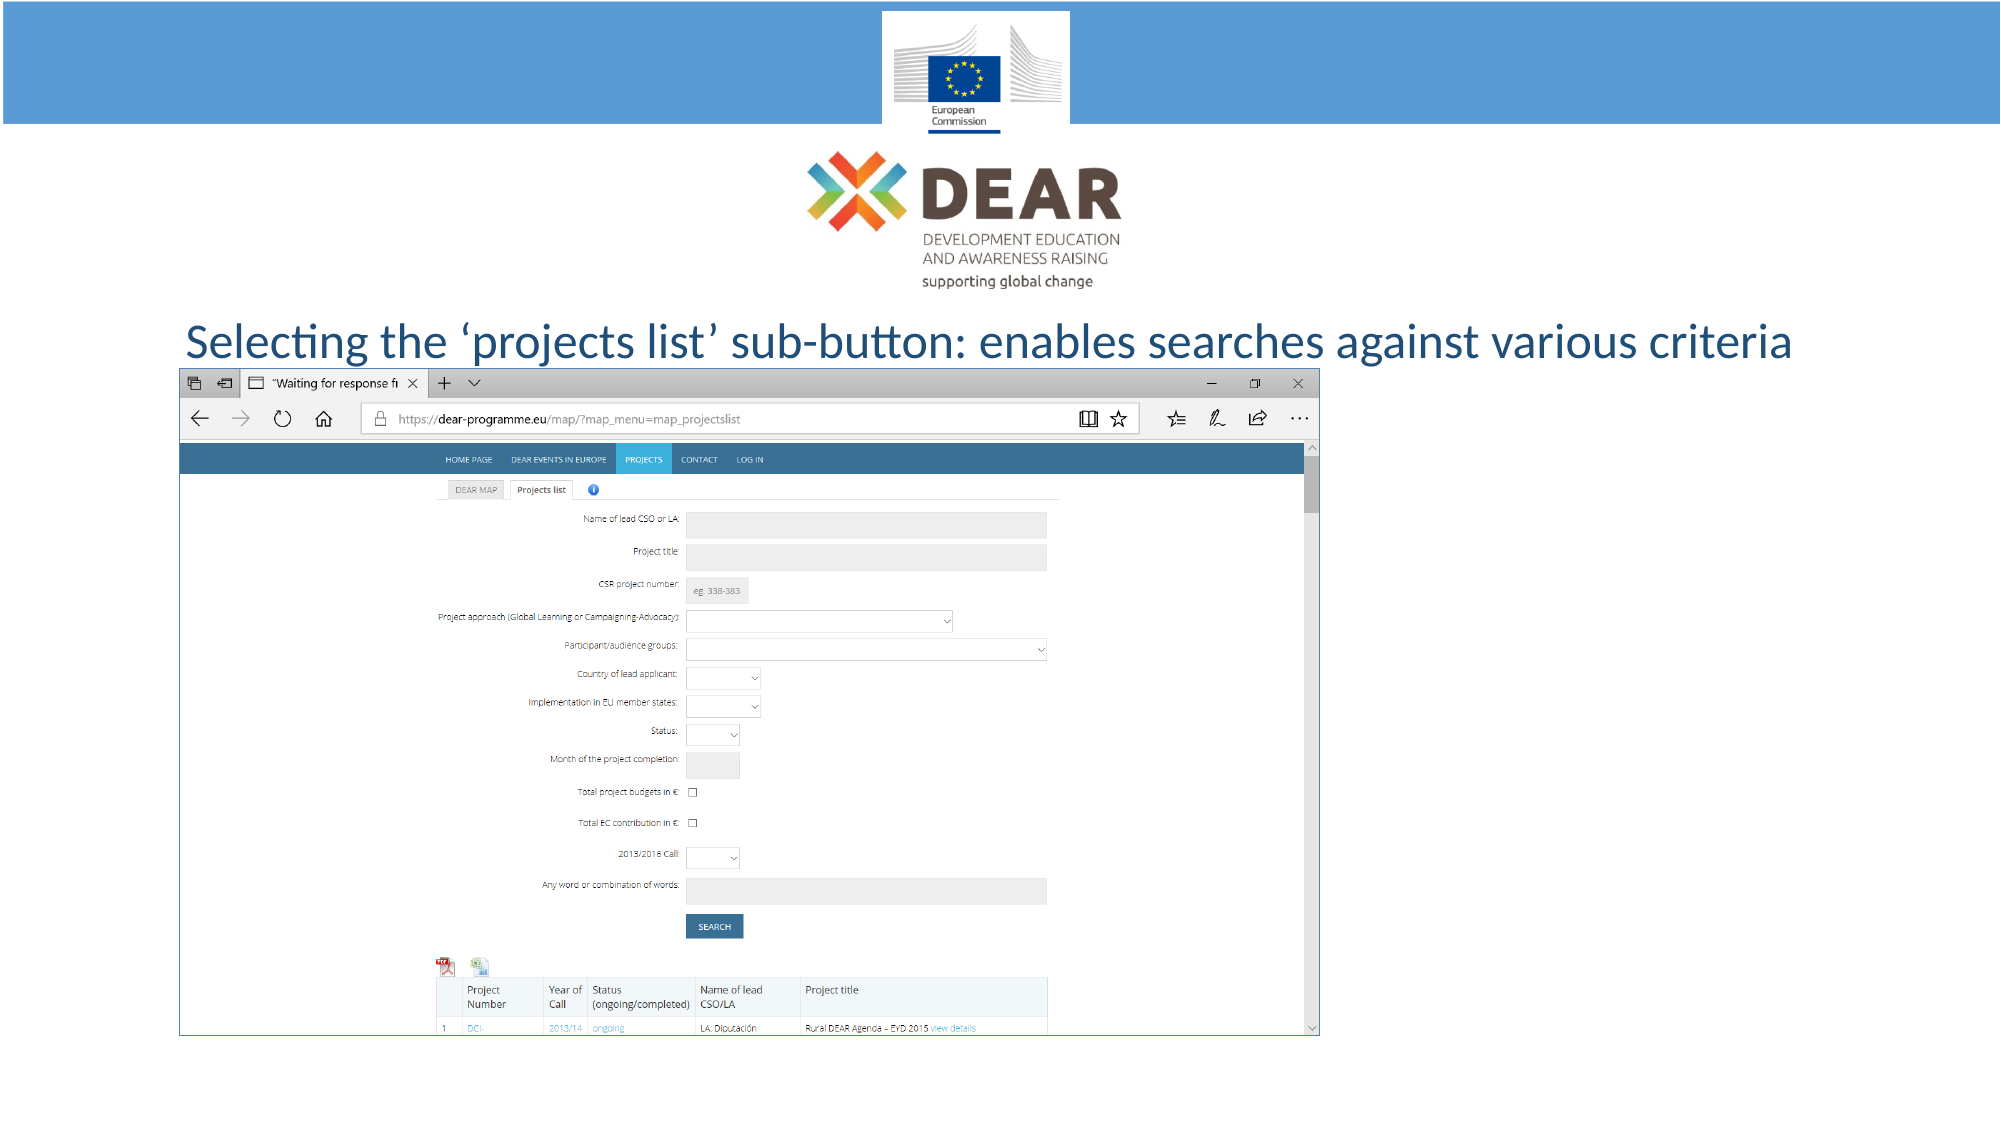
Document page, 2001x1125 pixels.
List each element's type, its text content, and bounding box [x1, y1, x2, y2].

picture [179, 368, 1320, 1036]
list Selecting the ‘projects list’ sub-button: enables searches against various criteria [127, 308, 1853, 1036]
picture [0, 0, 2000, 144]
picture [807, 151, 1124, 289]
